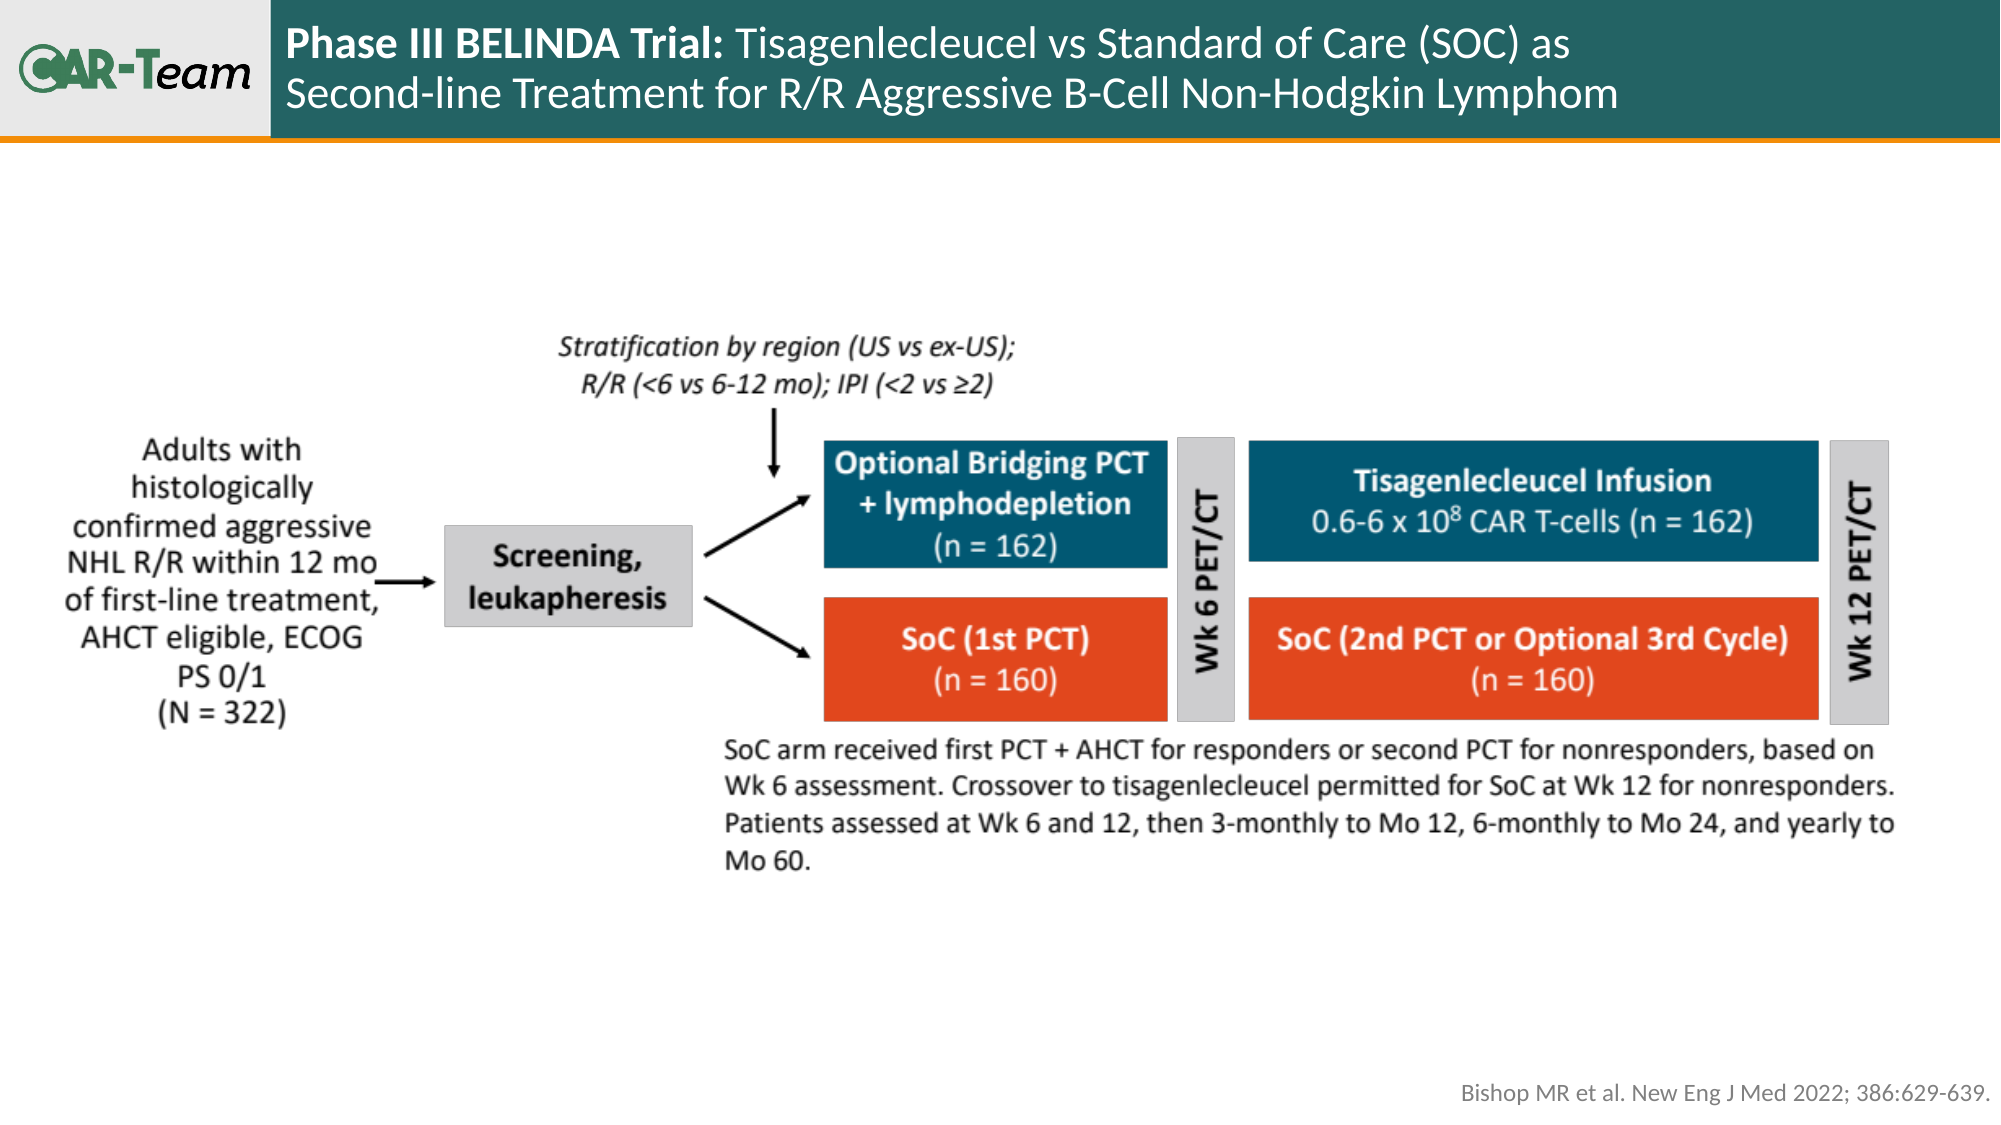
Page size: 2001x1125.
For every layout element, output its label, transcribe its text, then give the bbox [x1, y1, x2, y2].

picture [43, 317, 1931, 897]
picture [19, 44, 250, 93]
text_box Bishop MR et al. New Eng J Med 2022; 386:629-639. [0, 1057, 2000, 1125]
title Phase III BELINDA Trial: Tisagenlecleucel vs Standard of Care (SOC) as Second-line Treatment for R/R Aggressive B-Cell Non-Hodgkin Lymphom [270, 0, 2000, 138]
